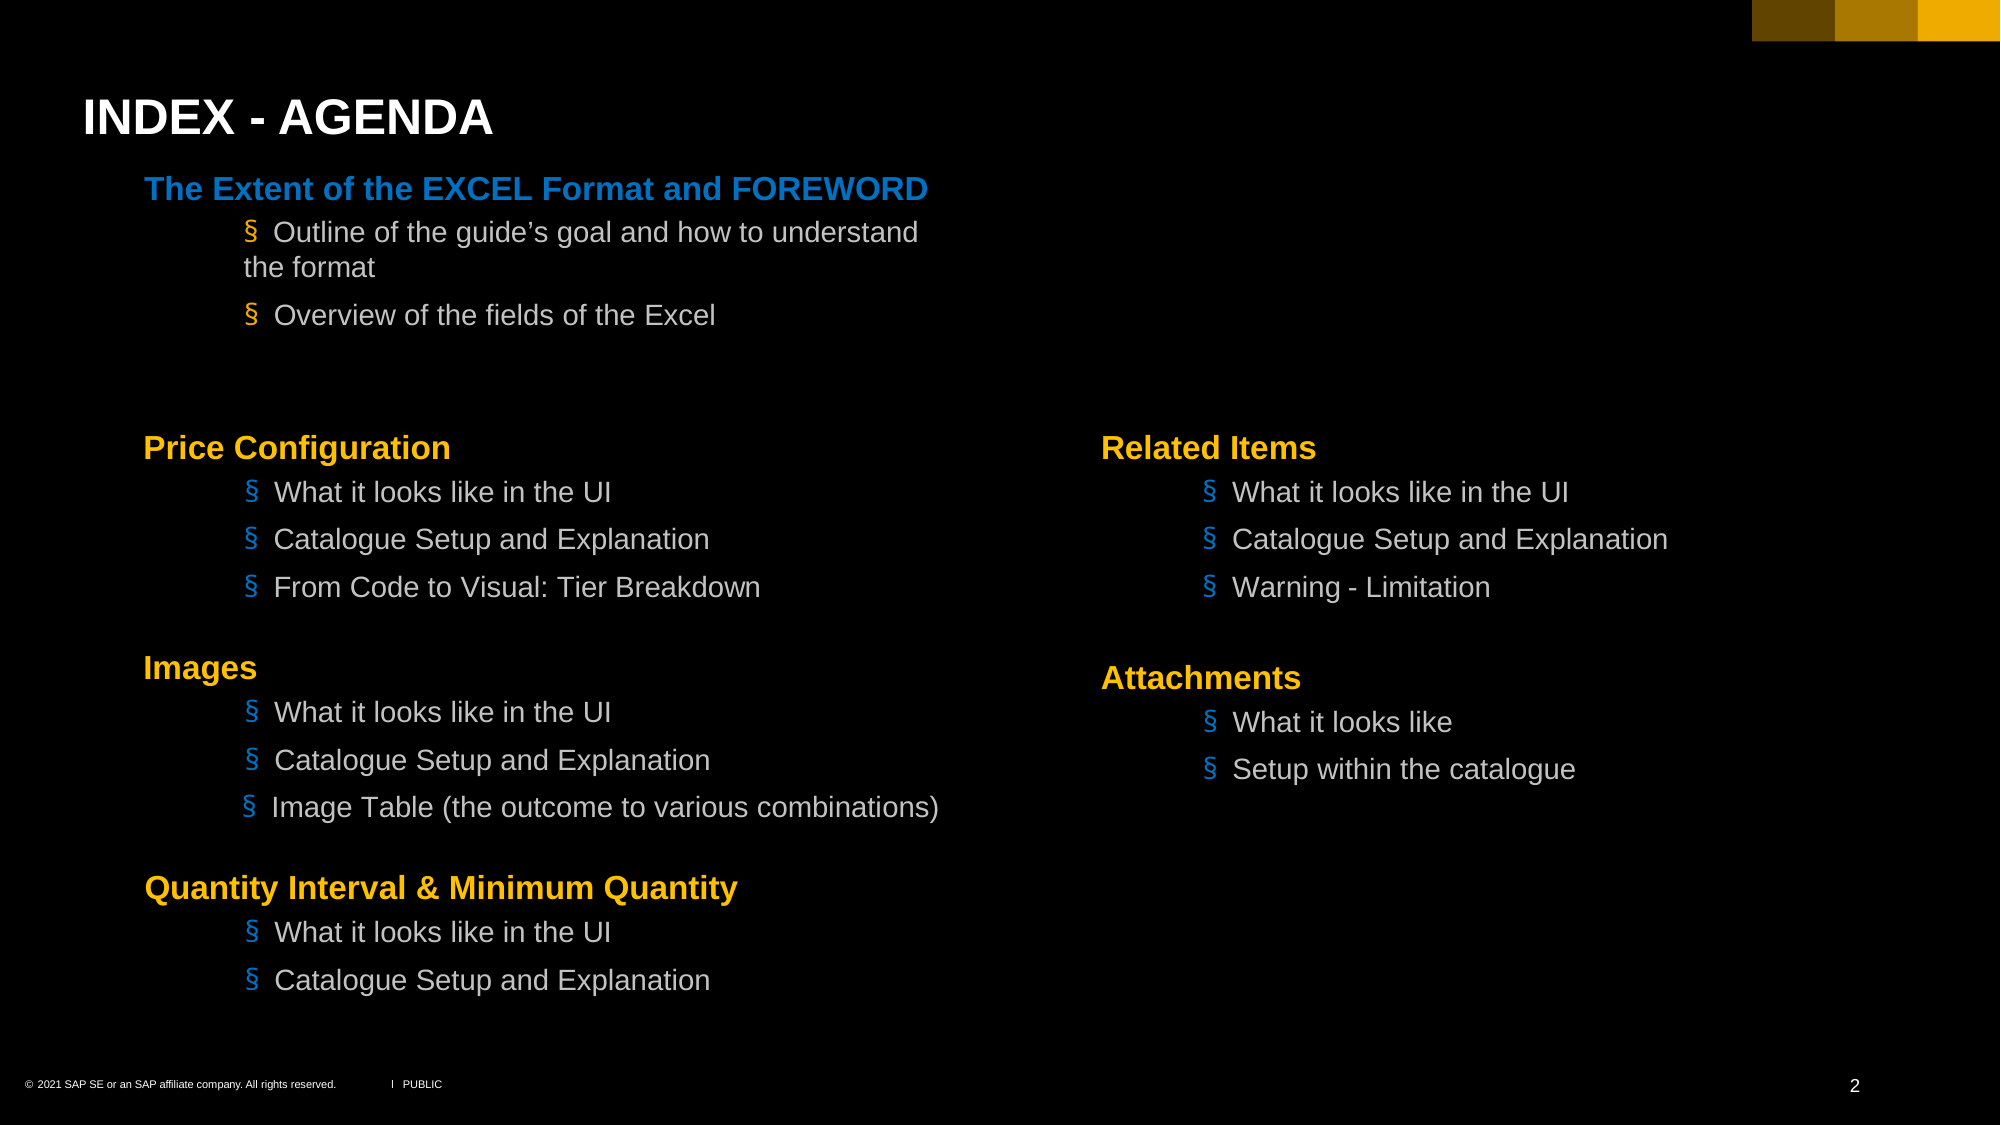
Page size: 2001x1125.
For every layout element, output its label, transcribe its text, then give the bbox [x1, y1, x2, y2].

text_box §Outline of the guide’s goal and how to understand the format [243, 213, 919, 284]
text_box §What it looks like in the UI [244, 693, 612, 729]
text_box The Extent of the EXCEL Format and FOREWORD [144, 166, 931, 207]
text_box Price Configuration [143, 426, 452, 467]
text_box Attachments [1100, 656, 1302, 697]
text_box [1751, 0, 1836, 42]
text_box Images [143, 646, 258, 687]
text_box §What it looks like in the UI [1202, 473, 1570, 509]
text_box INDEX-AGENDA [82, 84, 495, 145]
text_box §Catalogue Setup and Explanation §Warning-Limitation [1202, 520, 1669, 604]
text_box §What it looks like in the UI §Catalogue Setup and Explanation [244, 913, 711, 996]
text_box [0, 0, 2000, 1125]
text_box Related Items [1101, 426, 1318, 467]
text_box §What it looks like in the UI [244, 473, 612, 509]
text_box §Image Table (the outcome to various combinations) [241, 788, 940, 824]
text_box §Overview of the fields of the Excel [244, 295, 717, 332]
text_box §Catalogue Setup and Explanation §From Code to Visual: Tier Breakdown [244, 520, 761, 604]
text_box [1919, 0, 2000, 42]
text_box §Setup within the catalogue [1202, 750, 1577, 786]
text_box Quantity Interval & Minimum Quantity [144, 866, 739, 907]
text_box ©2021 SAP SE or an SAP affiliate company. All rights reserved. ǀ PUBLIC 2 [25, 1073, 1976, 1096]
text_box [1836, 0, 1919, 42]
text_box §Catalogue Setup and Explanation [244, 740, 711, 776]
text_box §What it looks like [1203, 703, 1453, 739]
